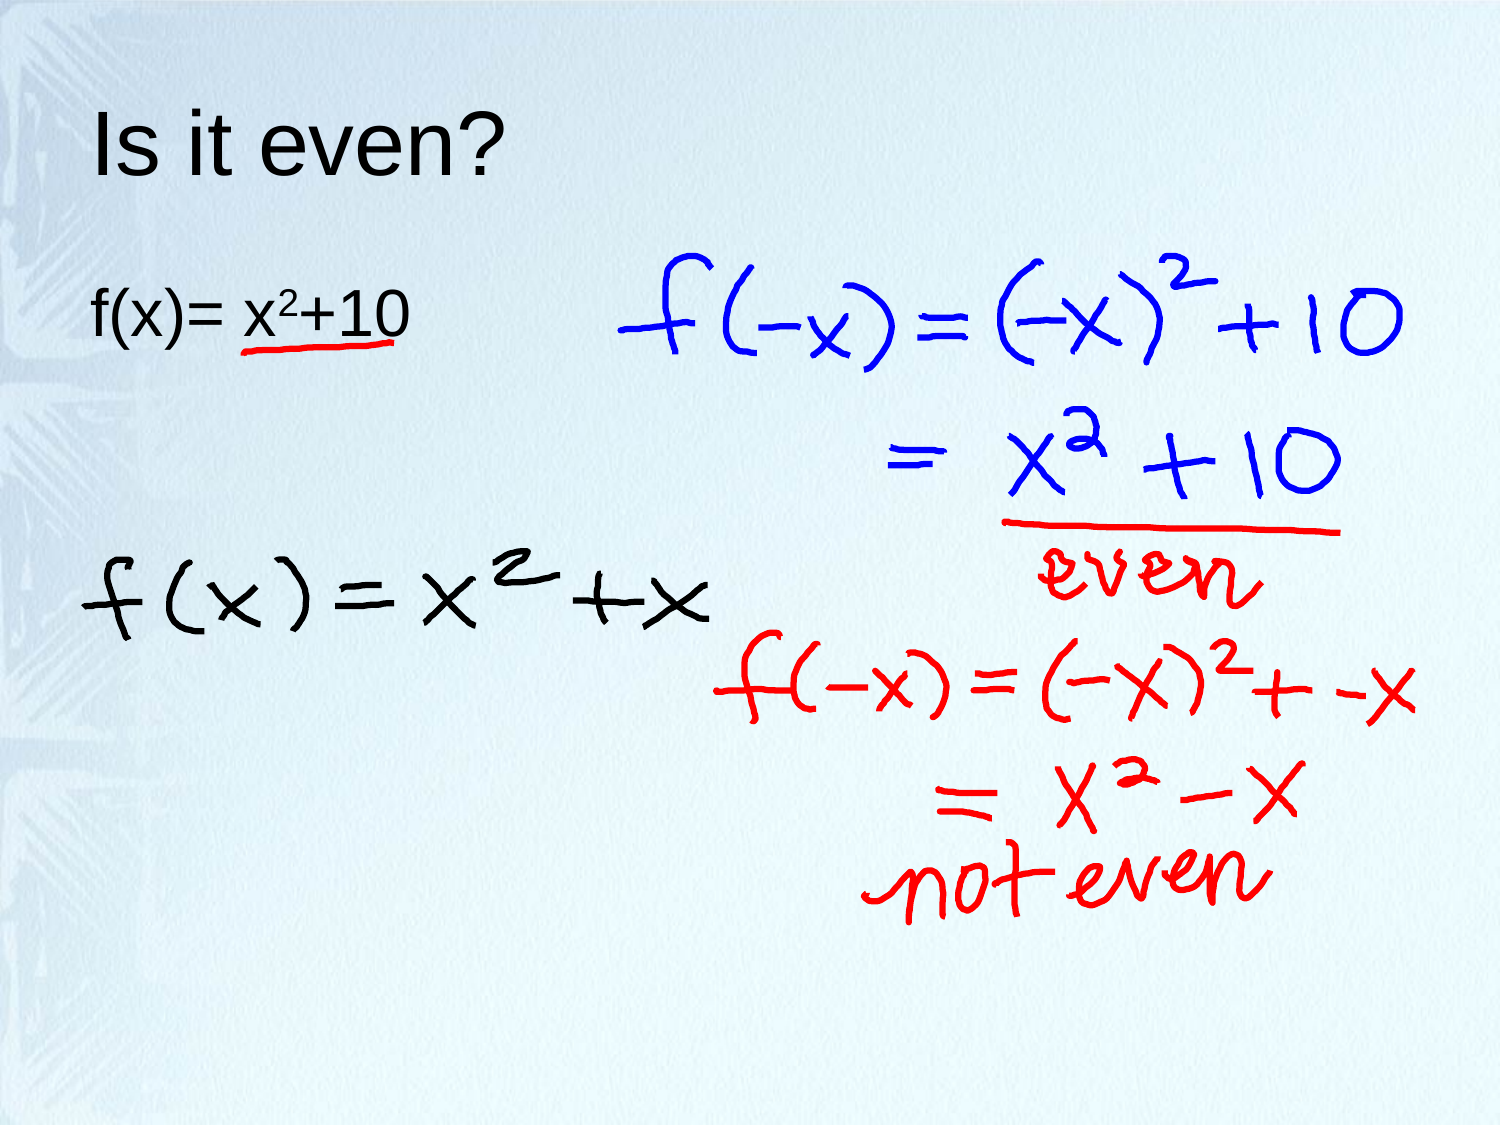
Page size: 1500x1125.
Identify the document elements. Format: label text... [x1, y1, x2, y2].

text_box [1273, 693, 1280, 718]
text_box [1072, 298, 1108, 353]
text_box [1218, 322, 1279, 330]
text_box [920, 314, 968, 319]
text_box [1119, 273, 1161, 364]
text_box [1245, 432, 1263, 498]
text_box [1076, 799, 1095, 832]
text_box [233, 606, 261, 625]
text_box [668, 325, 688, 355]
text_box [993, 871, 1056, 886]
text_box [598, 603, 607, 624]
text_box [1143, 459, 1216, 471]
text_box [1057, 766, 1075, 799]
text_box [595, 572, 604, 600]
text_box [619, 321, 696, 332]
text_box [424, 575, 448, 600]
text_box [242, 341, 395, 356]
text_box [106, 558, 132, 602]
text_box [1065, 408, 1106, 457]
text_box [1068, 856, 1159, 907]
text_box [423, 578, 474, 624]
text_box [917, 335, 966, 339]
text_box [1034, 461, 1066, 493]
text_box [844, 284, 893, 371]
text_box [1173, 466, 1186, 500]
text_box [492, 550, 561, 584]
text_box [725, 266, 757, 354]
text_box [1147, 689, 1168, 707]
text_box [1248, 327, 1257, 351]
text_box [677, 602, 710, 620]
text_box [1164, 851, 1271, 904]
text_box [335, 602, 395, 607]
text_box [972, 688, 1015, 692]
title Is it even? [74, 44, 1426, 233]
text_box [1274, 671, 1279, 690]
text_box [572, 599, 645, 604]
text_box [792, 643, 819, 711]
text_box [748, 691, 762, 723]
text_box [894, 690, 913, 707]
text_box [1336, 691, 1366, 697]
text_box [1394, 692, 1416, 711]
text_box [1211, 640, 1254, 672]
text_box [642, 584, 708, 628]
text_box [1310, 296, 1319, 354]
text_box [874, 670, 893, 689]
text_box [758, 325, 801, 329]
text_box [878, 672, 908, 712]
text_box [743, 632, 781, 689]
text_box [1248, 767, 1277, 794]
text_box [651, 580, 682, 605]
text_box [1090, 322, 1122, 344]
text_box [1342, 290, 1401, 354]
text_box [1008, 435, 1033, 461]
text_box [827, 338, 851, 357]
text_box [863, 869, 946, 924]
text_box [1058, 764, 1094, 827]
text_box [826, 685, 869, 689]
text_box [1277, 795, 1297, 815]
text_box [715, 688, 792, 693]
text_box [887, 463, 933, 467]
text_box [1040, 550, 1087, 599]
text_box [82, 601, 143, 608]
text_box [974, 671, 1018, 676]
text_box [1277, 429, 1339, 492]
text_box [114, 604, 130, 641]
text_box [1253, 762, 1304, 822]
text_box [340, 584, 382, 590]
text_box [168, 561, 205, 633]
text_box [1116, 665, 1144, 688]
text_box [809, 316, 830, 341]
text_box [1161, 255, 1217, 288]
text_box [1168, 435, 1177, 463]
text_box [1247, 303, 1252, 325]
text_box [1113, 758, 1159, 786]
text_box [907, 651, 948, 718]
text_box [1140, 553, 1263, 607]
text_box [1062, 300, 1091, 326]
text_box [1130, 660, 1162, 720]
text_box [1180, 792, 1233, 801]
text_box [1163, 646, 1202, 714]
text_box [1044, 640, 1078, 721]
text_box [1012, 882, 1018, 917]
picture [0, 0, 1500, 1125]
text_box [812, 315, 849, 357]
text_box [1068, 678, 1111, 684]
text_box [1003, 520, 1341, 534]
text_box [448, 601, 476, 627]
text_box [1254, 688, 1313, 694]
text_box [1086, 550, 1125, 595]
text_box [208, 584, 232, 607]
text_box [939, 810, 992, 820]
text_box [957, 864, 987, 912]
text_box [1366, 670, 1414, 725]
text_box [1017, 319, 1067, 325]
text_box [1373, 670, 1395, 694]
text_box [275, 558, 308, 632]
text_box [890, 446, 945, 453]
list f(x)= x2+10 [74, 262, 1426, 1006]
text_box [1009, 435, 1052, 496]
text_box [937, 788, 998, 794]
text_box [664, 255, 713, 323]
text_box [999, 260, 1042, 364]
text_box [1005, 841, 1017, 876]
text_box [220, 585, 257, 621]
